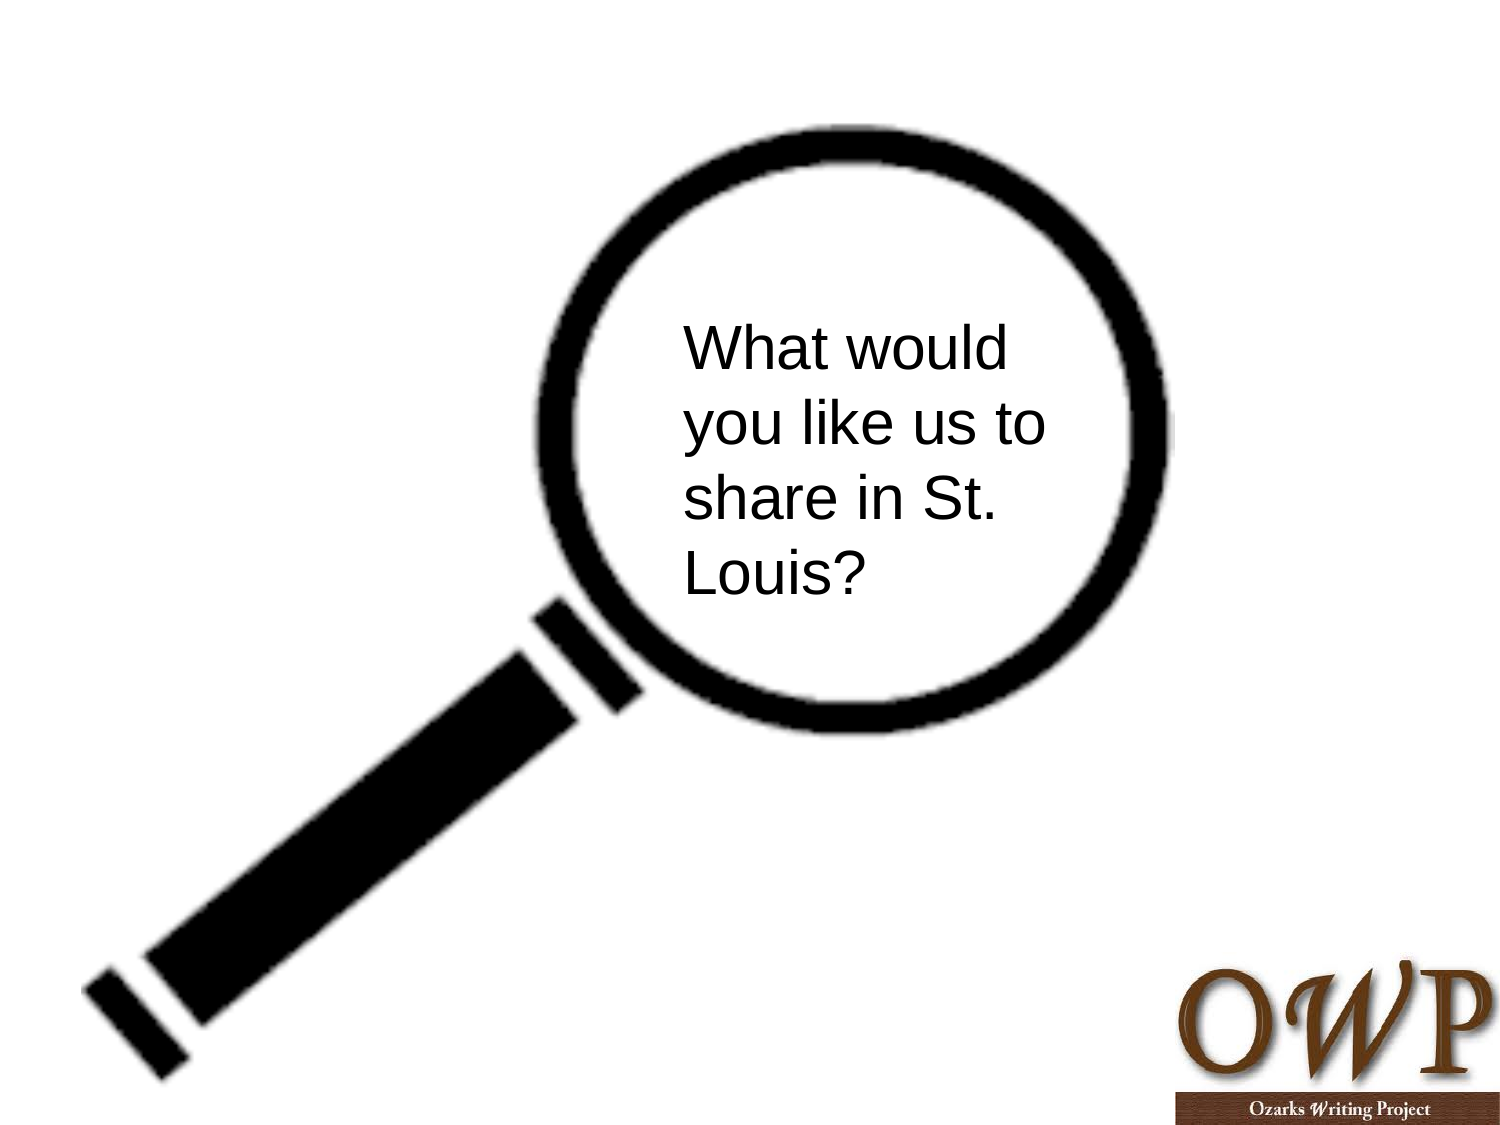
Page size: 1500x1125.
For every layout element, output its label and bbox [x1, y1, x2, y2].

picture [81, 75, 1500, 1125]
